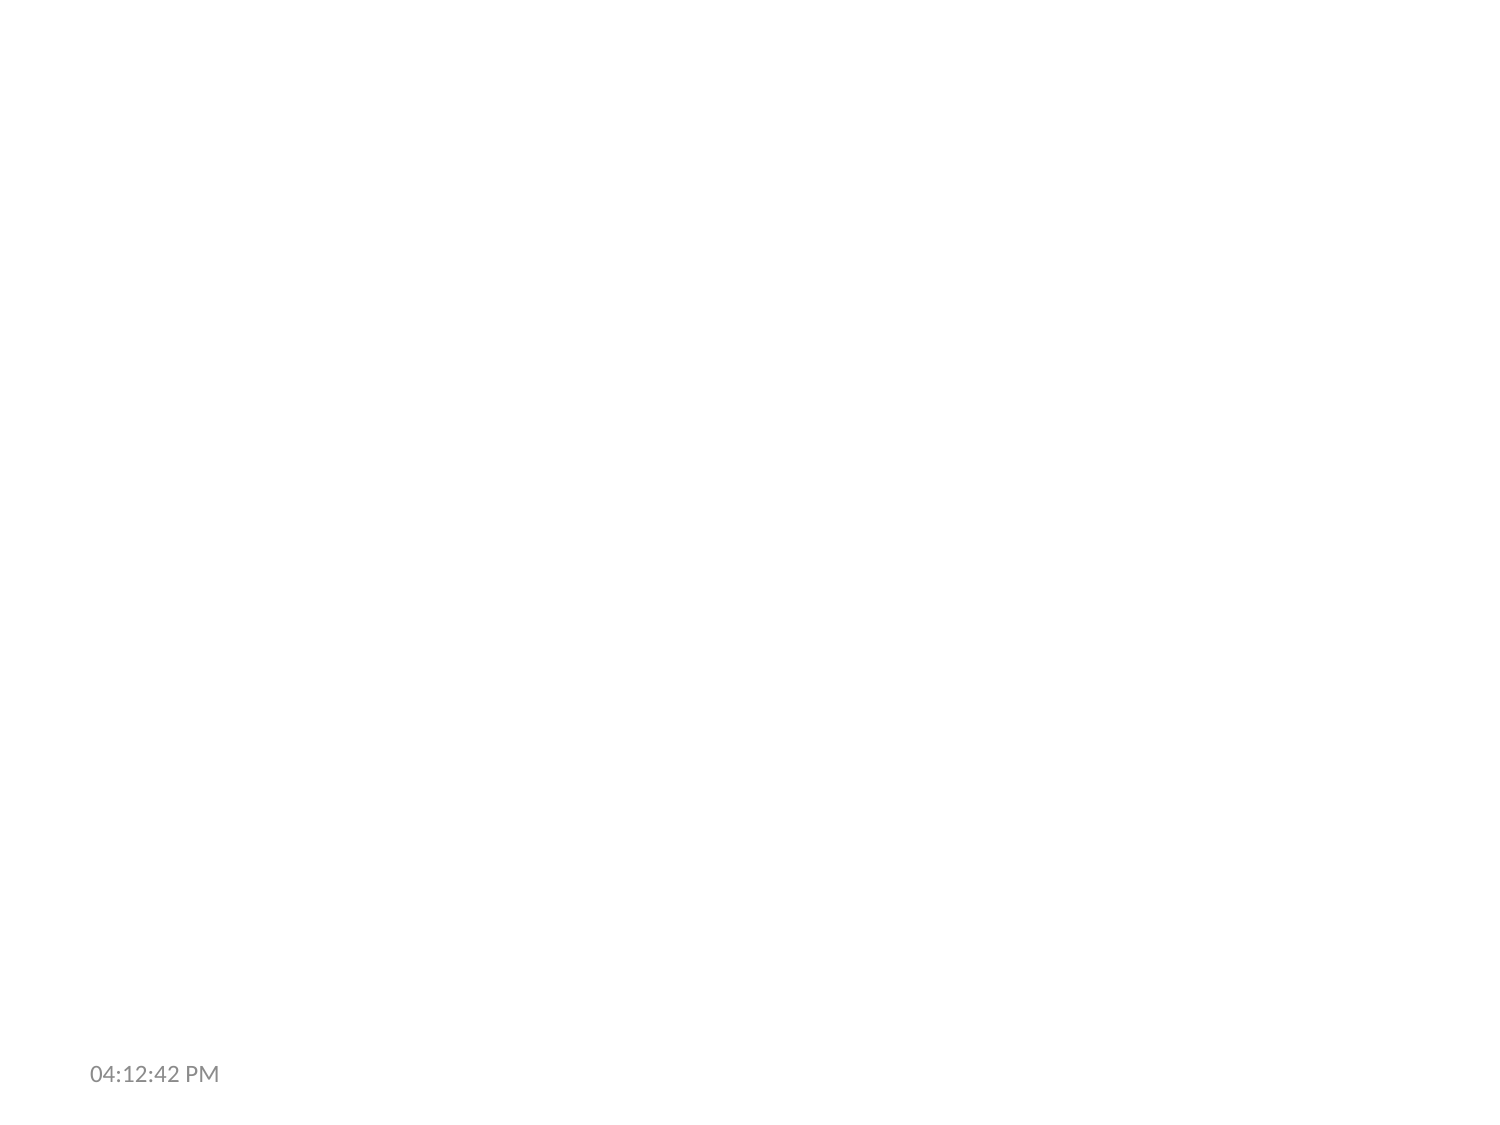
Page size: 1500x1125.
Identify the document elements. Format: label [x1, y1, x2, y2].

slide_number [75, 1042, 425, 1103]
